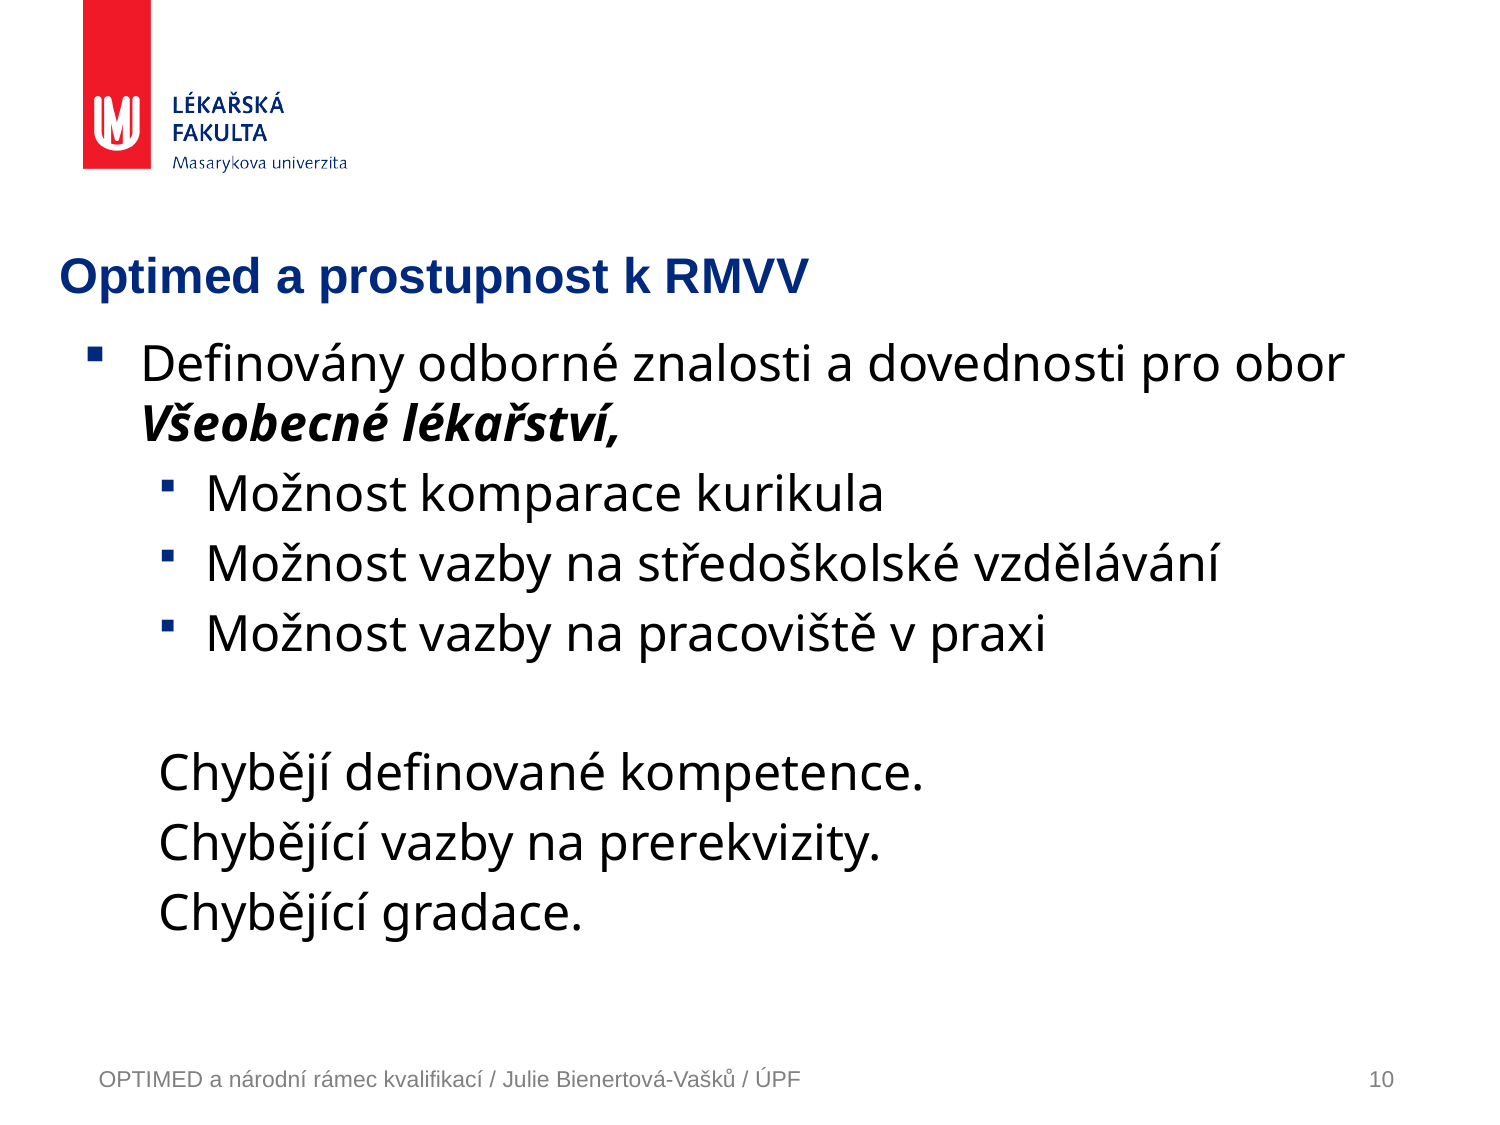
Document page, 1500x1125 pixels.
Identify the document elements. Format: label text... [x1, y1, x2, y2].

picture [83, 0, 533, 180]
list Definovány odborné znalosti a dovednosti pro obor Všeobecné lékařství, Možnost komparace kurikula Možnost vazby na středoškolské vzdělávání Možnost vazby na pracoviště v praxi Chybějí definované kompetence. Chybějící vazby na prerekvizity. Chybějící gradace. [83, 331, 1410, 1006]
slide_number 10 [1125, 1046, 1410, 1100]
title Optimed a prostupnost k RMVV [59, 215, 1500, 311]
footer OPTIMED a národní rámec kvalifikací / Julie Bienertová-Vašků / ÚPF [83, 1046, 1104, 1100]
